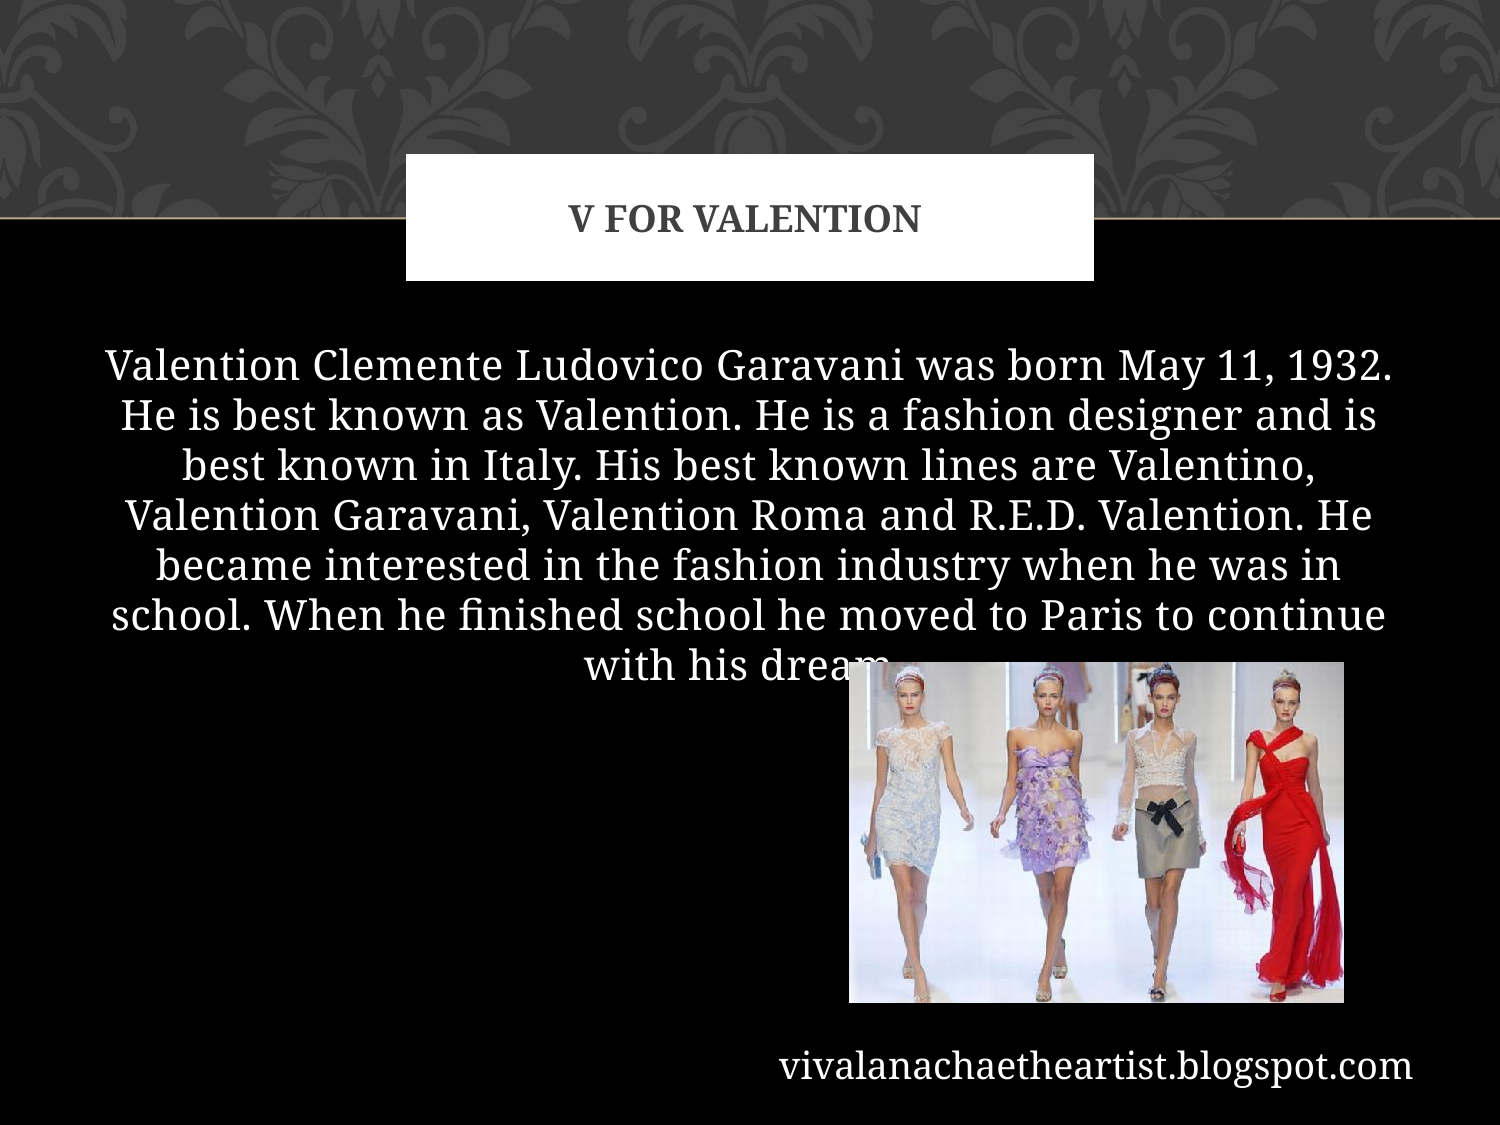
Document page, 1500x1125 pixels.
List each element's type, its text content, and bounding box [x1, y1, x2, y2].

picture [849, 661, 1344, 1004]
text_box vivalanachaetheartist.blogspot.com [764, 1034, 1430, 1095]
list Valention Clemente Ludovico Garavani was born May 11, 1932. He is best known as Valention. He is a fashion designer and is best known in Italy. His best known lines are Valentino, Valention Garavani, Valention Roma and R.E.D. Valention. He became interested in the fashion industry when he was in school. When he finished school he moved to Paris to continue with his dream. [75, 331, 1425, 1000]
title V for valention [406, 154, 1094, 281]
